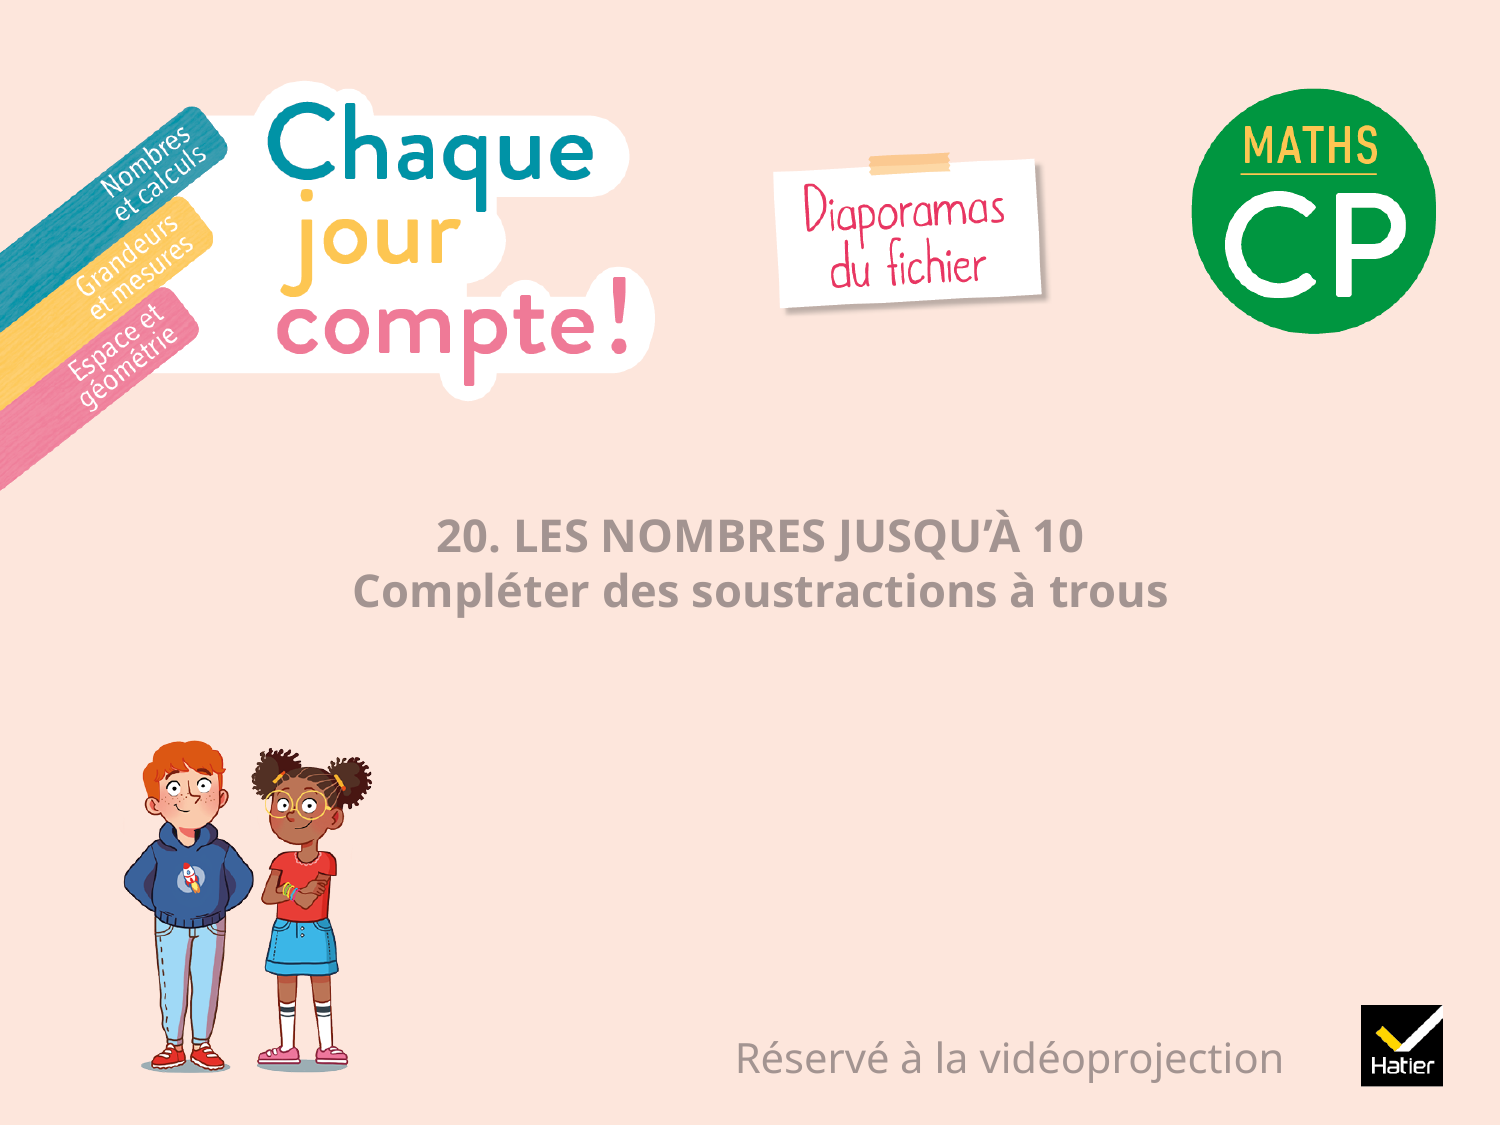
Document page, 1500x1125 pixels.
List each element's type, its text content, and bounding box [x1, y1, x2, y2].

title 20. LES NOMBRES JUSQU’À 10 Compléter des soustractions à trous [121, 497, 1401, 628]
picture [0, 0, 1500, 1125]
text_box Réservé à la vidéoprojection [720, 1021, 1446, 1104]
